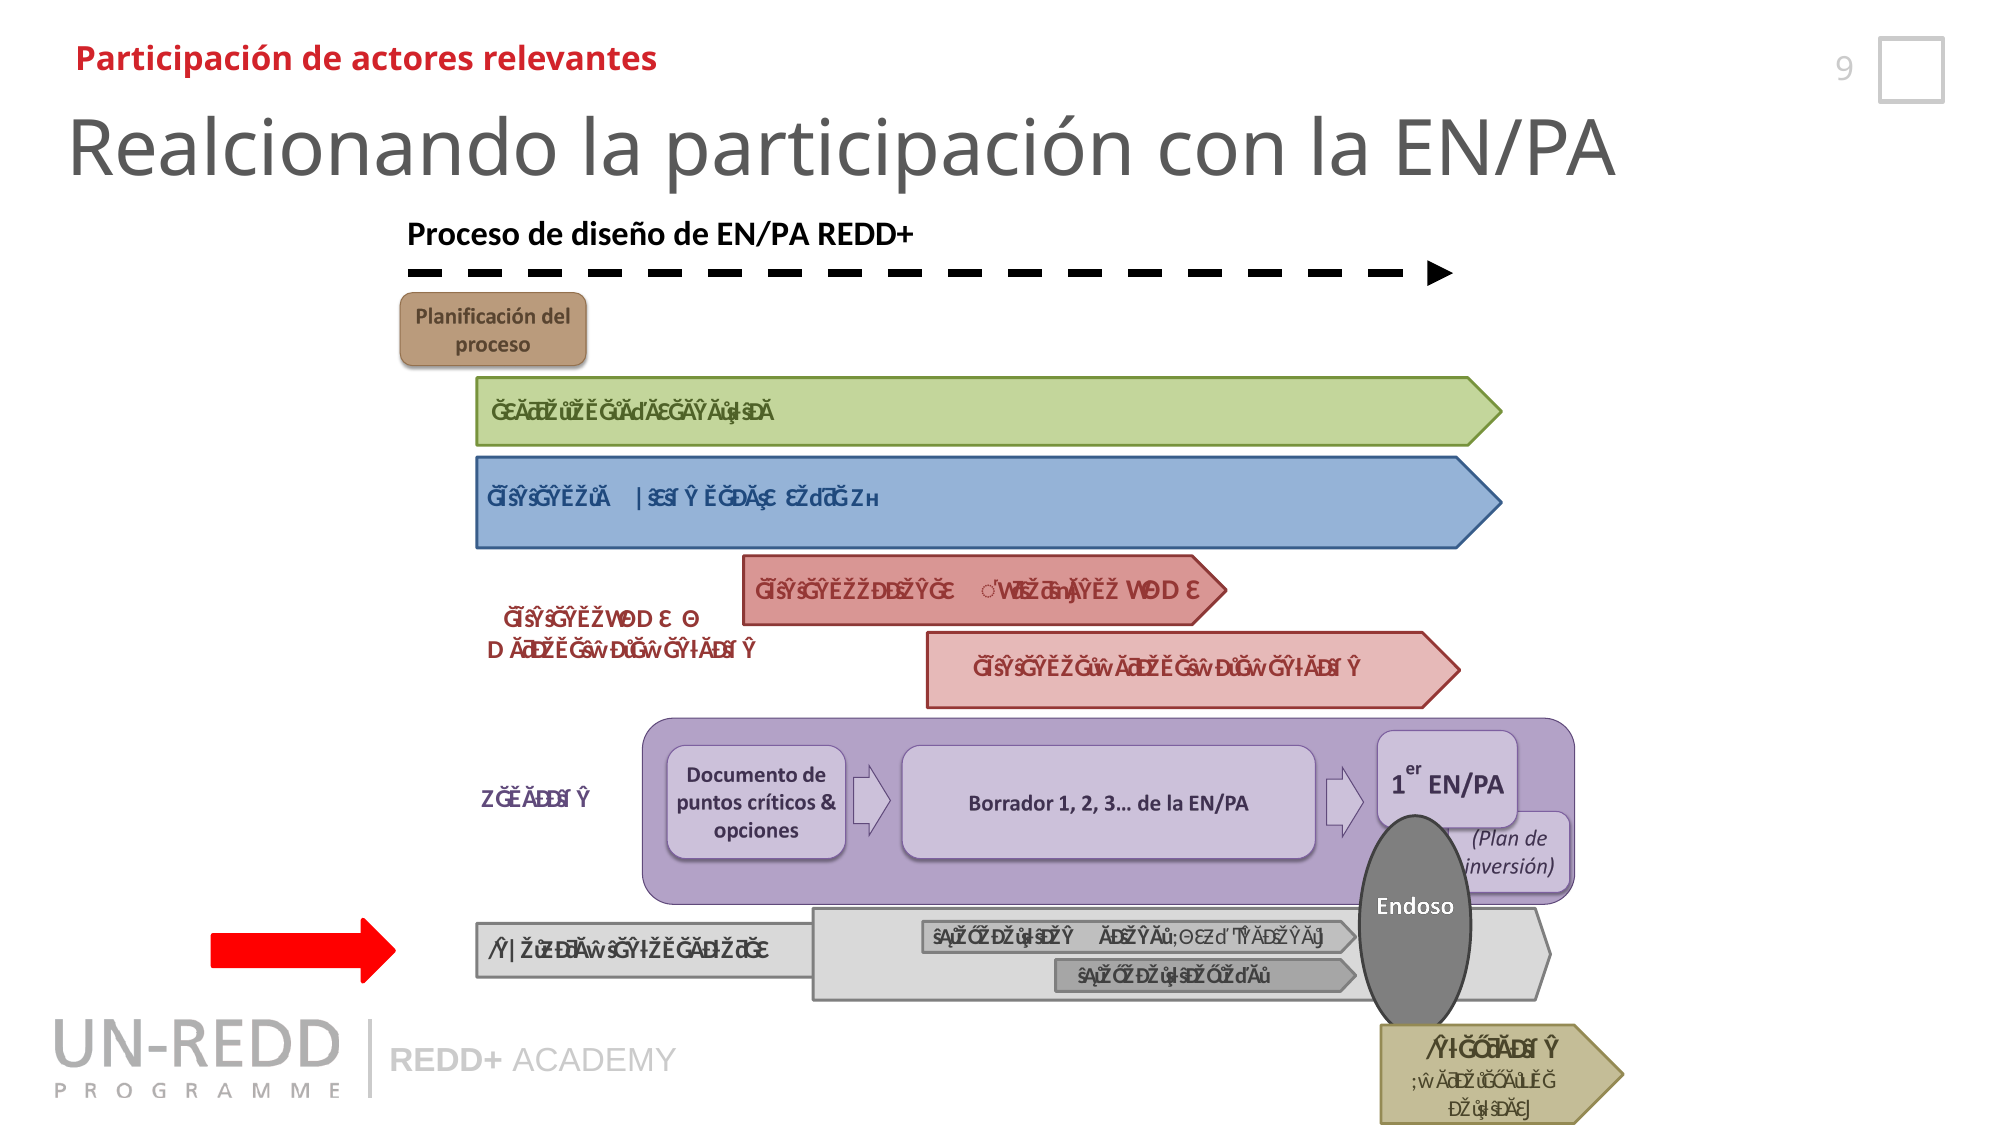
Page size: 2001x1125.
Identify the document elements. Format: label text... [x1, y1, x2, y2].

picture [393, 207, 1645, 1125]
text_box [210, 917, 388, 984]
text_box Participación de actores relevantes [55, 27, 733, 90]
picture [55, 1019, 339, 1098]
list Realcionando la participación con la EN/PA [51, 90, 1914, 248]
